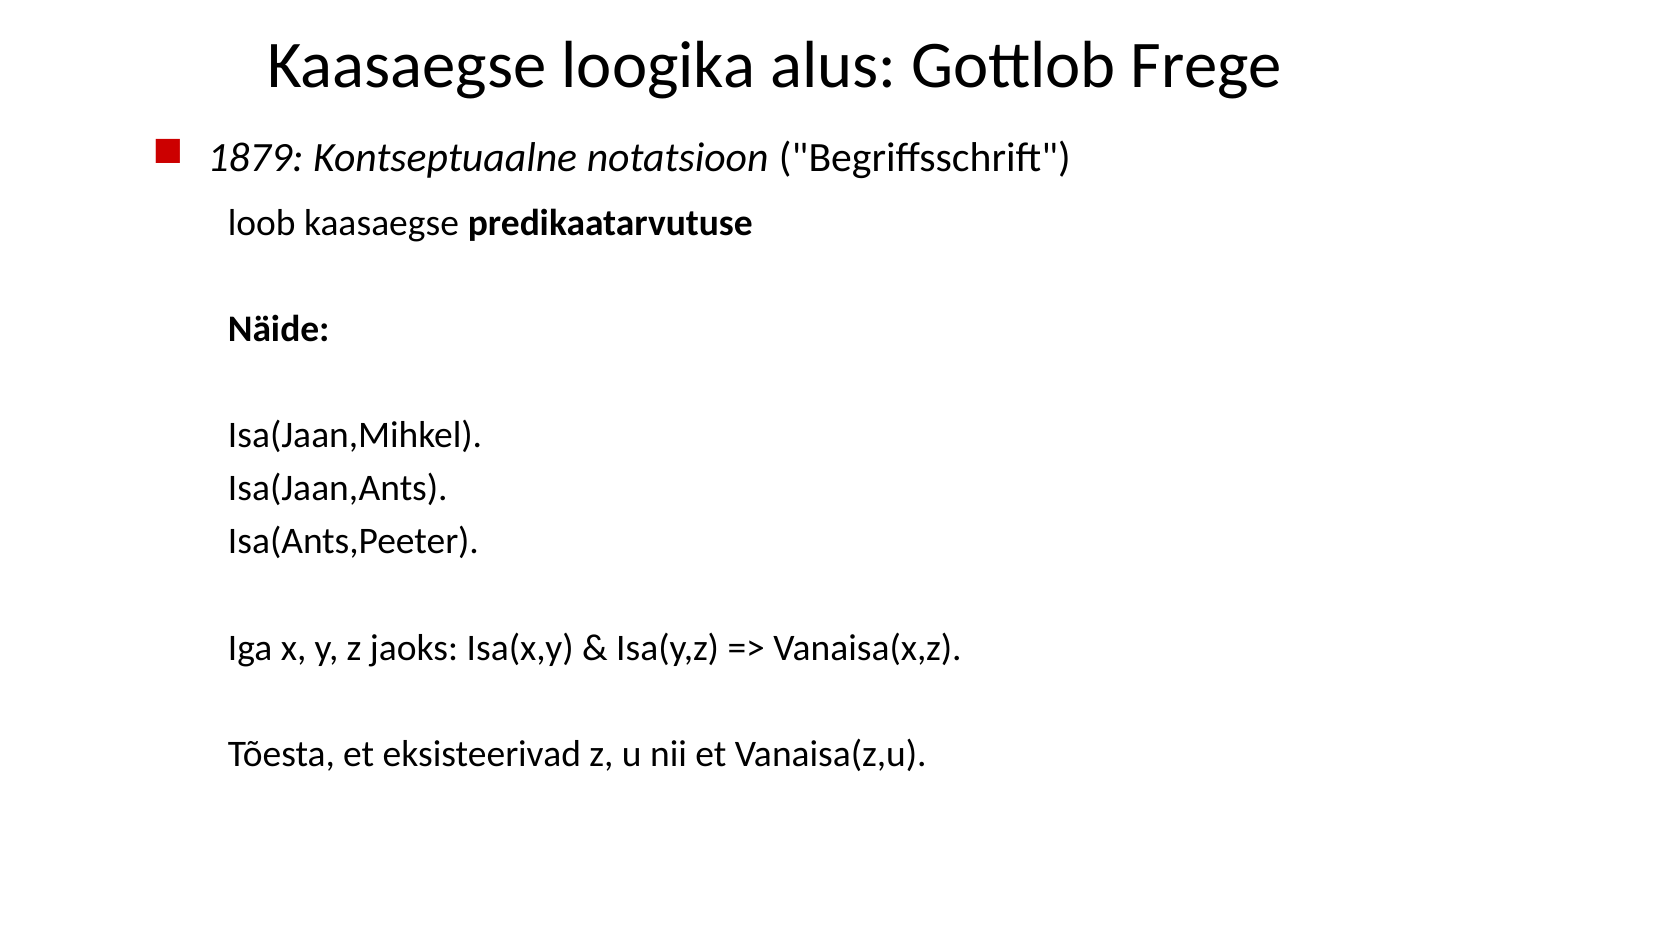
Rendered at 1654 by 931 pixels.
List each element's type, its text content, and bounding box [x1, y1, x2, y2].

list 1879: Kontseptuaalne notatsioon ("Begriffsschrift") loob kaasaegse predikaatarvutuse Näide: Isa(Jaan,Mihkel). Isa(Jaan,Ants). Isa(Ants,Peeter). Iga x, y, z jaoks: Isa(x,y) & Isa(y,z) => Vanaisa(x,z). Tõesta, et eksisteerivad z, u nii et Vanaisa(z,u). [137, 124, 1425, 931]
title Kaasaegse loogika alus: Gottlob Frege [137, 0, 1413, 100]
